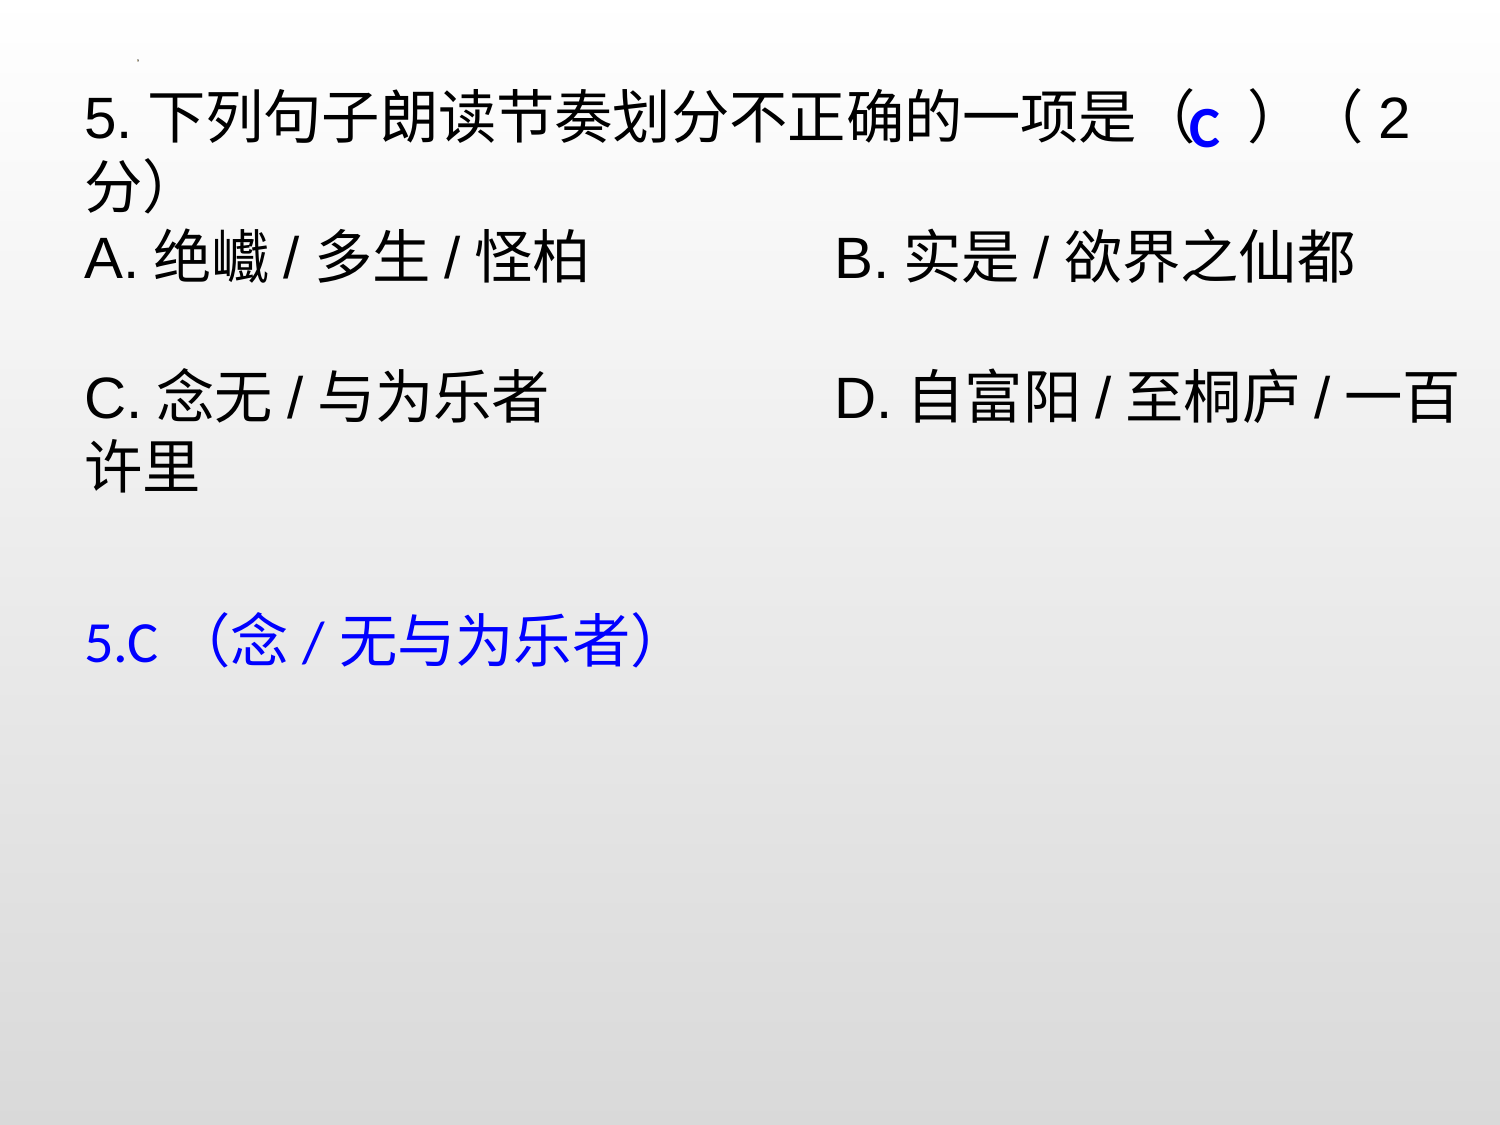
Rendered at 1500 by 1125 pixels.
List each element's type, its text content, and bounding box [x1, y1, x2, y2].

text_box 5.C（念/无与为乐者） [69, 596, 1398, 682]
text_box 5.下列句子朗读节奏划分不正确的一项是（ ）（2分） A.绝巇/多生/怪柏 B.实是/欲界之仙都 C.念无/与为乐者 D.自富阳/至桐庐/一百许里 [69, 73, 1479, 508]
text_box C [1174, 81, 1270, 167]
